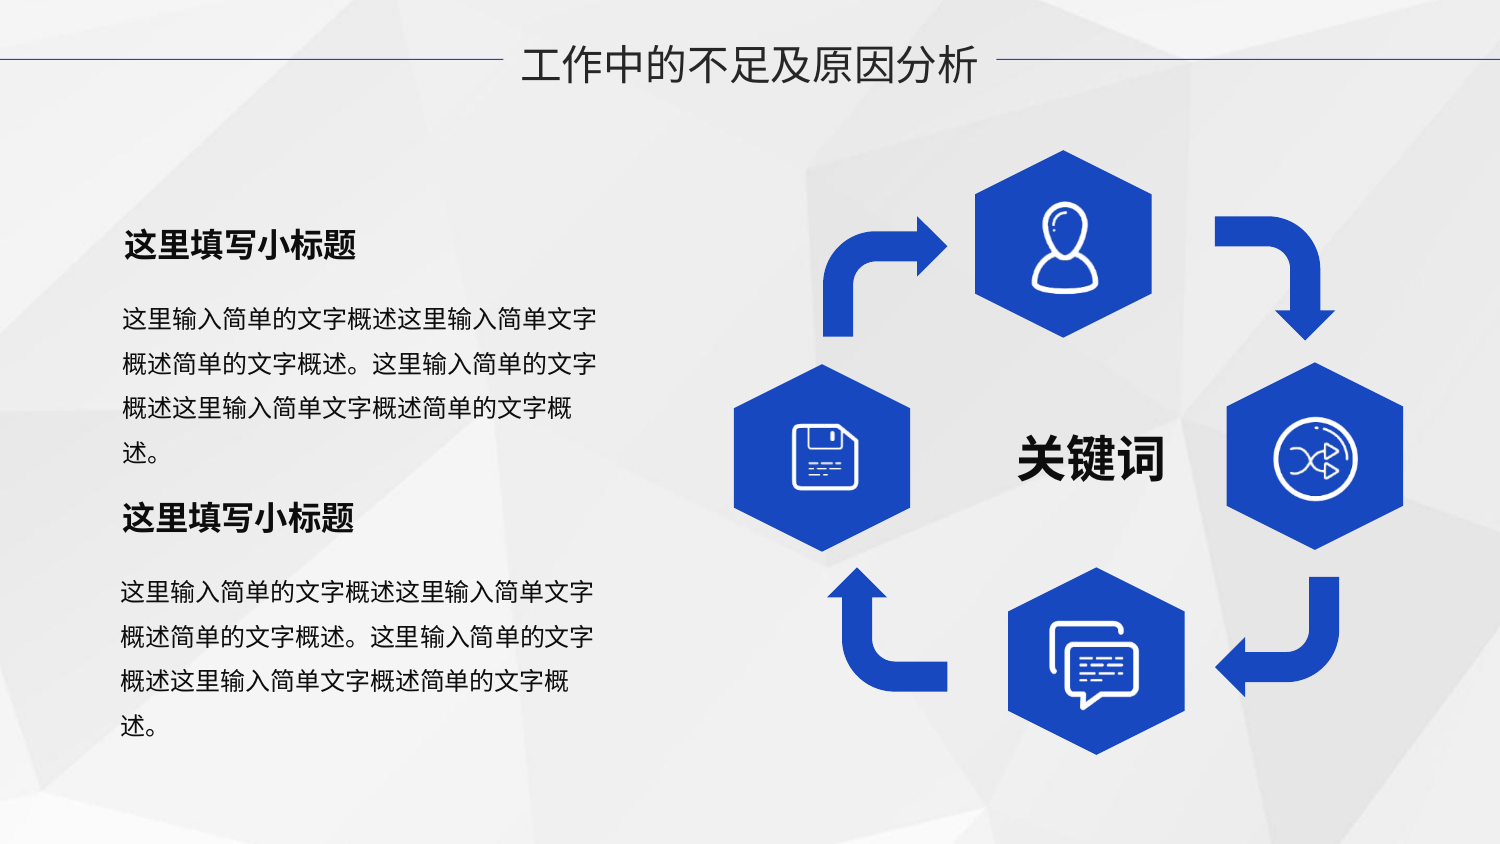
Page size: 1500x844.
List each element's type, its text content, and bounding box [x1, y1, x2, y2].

text_box [1212, 214, 1338, 343]
text_box [1006, 565, 1187, 757]
text_box 这里输入简单的文字概述这里输入简单文字概述简单的文字概述。这里输入简单的文字概述这里输入简单文字概述简单的文字概述。 [100, 551, 630, 751]
text_box 工作中的不足及原因分析 [505, 31, 995, 97]
text_box [821, 214, 950, 339]
text_box 这里填写小标题 [102, 493, 486, 548]
text_box 关键词 [1002, 420, 1182, 495]
text_box [731, 362, 913, 554]
picture [0, 0, 1500, 844]
text_box 这里填写小标题 [104, 220, 488, 275]
text_box [1224, 360, 1406, 552]
text_box [973, 148, 1154, 340]
text_box 这里输入简单的文字概述这里输入简单文字概述简单的文字概述。这里输入简单的文字概述这里输入简单文字概述简单的文字概述。 [102, 278, 632, 478]
text_box [825, 565, 950, 694]
text_box [1212, 574, 1342, 700]
